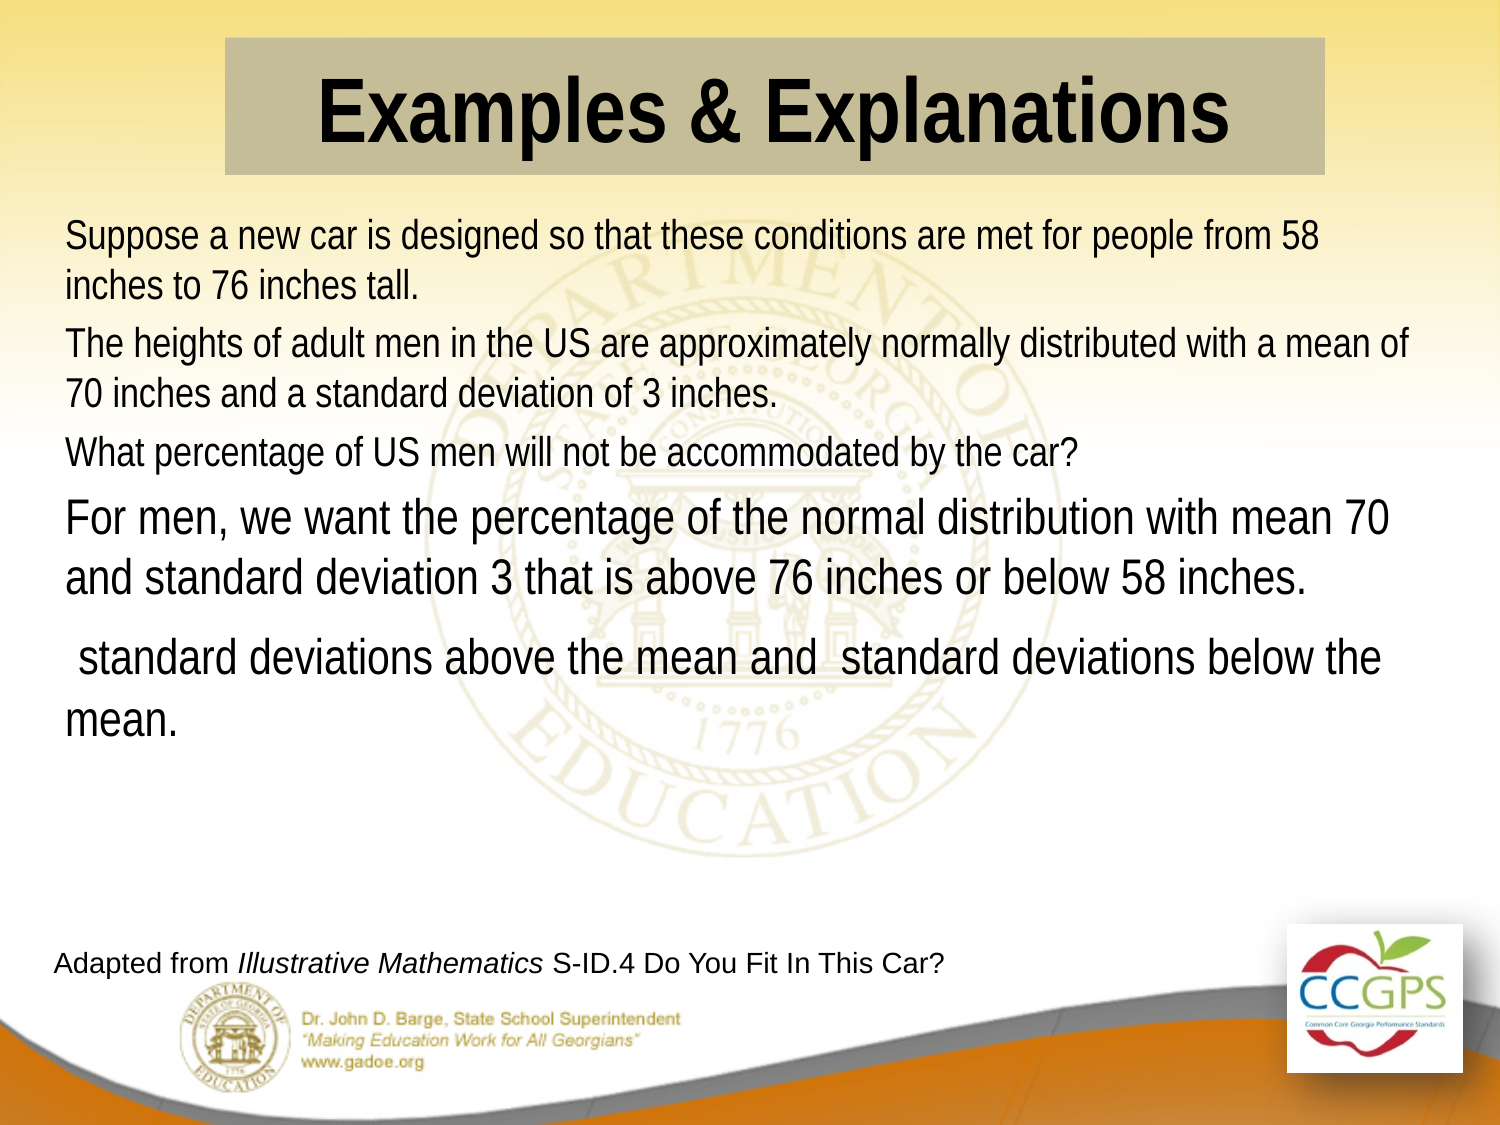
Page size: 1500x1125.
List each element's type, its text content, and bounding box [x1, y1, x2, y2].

picture [0, 0, 1500, 1125]
title Examples & Explanations [224, 37, 1326, 176]
text_box Adapted from Illustrative Mathematics S-ID.4 Do You Fit In This Car? [38, 936, 961, 987]
